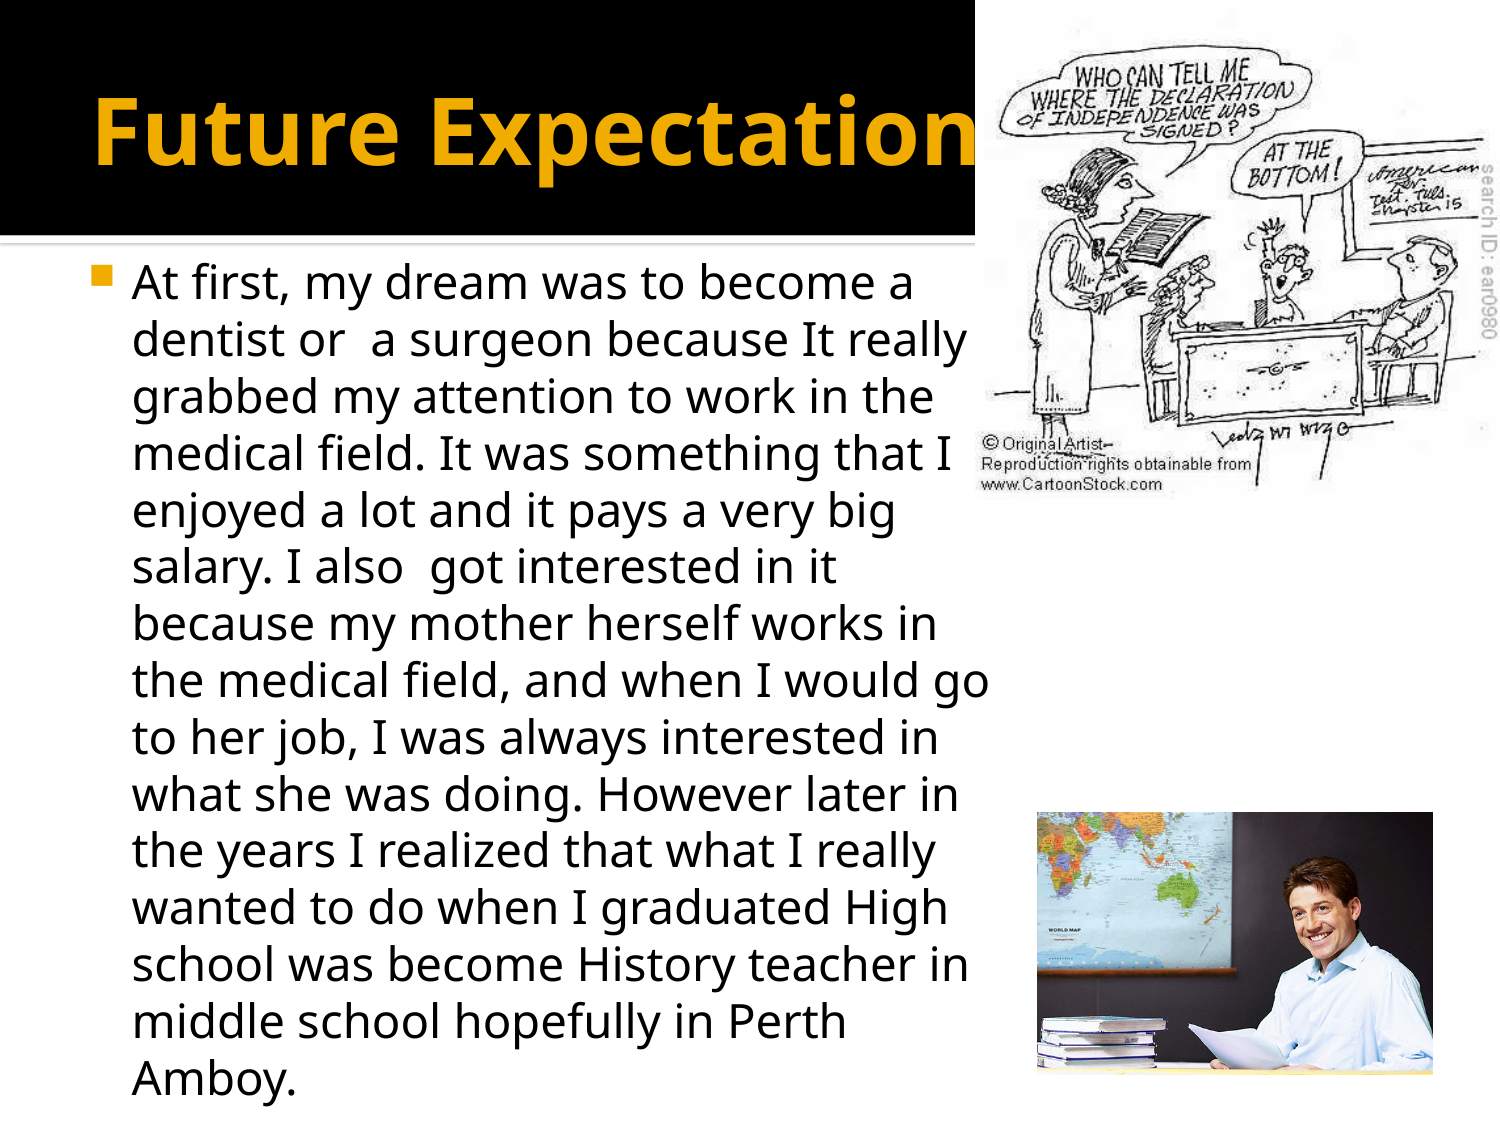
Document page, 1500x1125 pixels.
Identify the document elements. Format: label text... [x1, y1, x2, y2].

list At first, my dream was to become a dentist or a surgeon because It really grabbed my attention to work in the medical field. It was something that I enjoyed a lot and it pays a very big salary. I also got interested in it because my mother herself works in the medical field, and when I would go to her job, I was always interested in what she was doing. However later in the years I realized that what I really wanted to do when I graduated High school was become History teacher in middle school hopefully in Perth Amboy. [62, 237, 1038, 1125]
title Future Expectations [75, 25, 969, 231]
picture [1037, 812, 1433, 1075]
picture [974, 0, 1500, 500]
